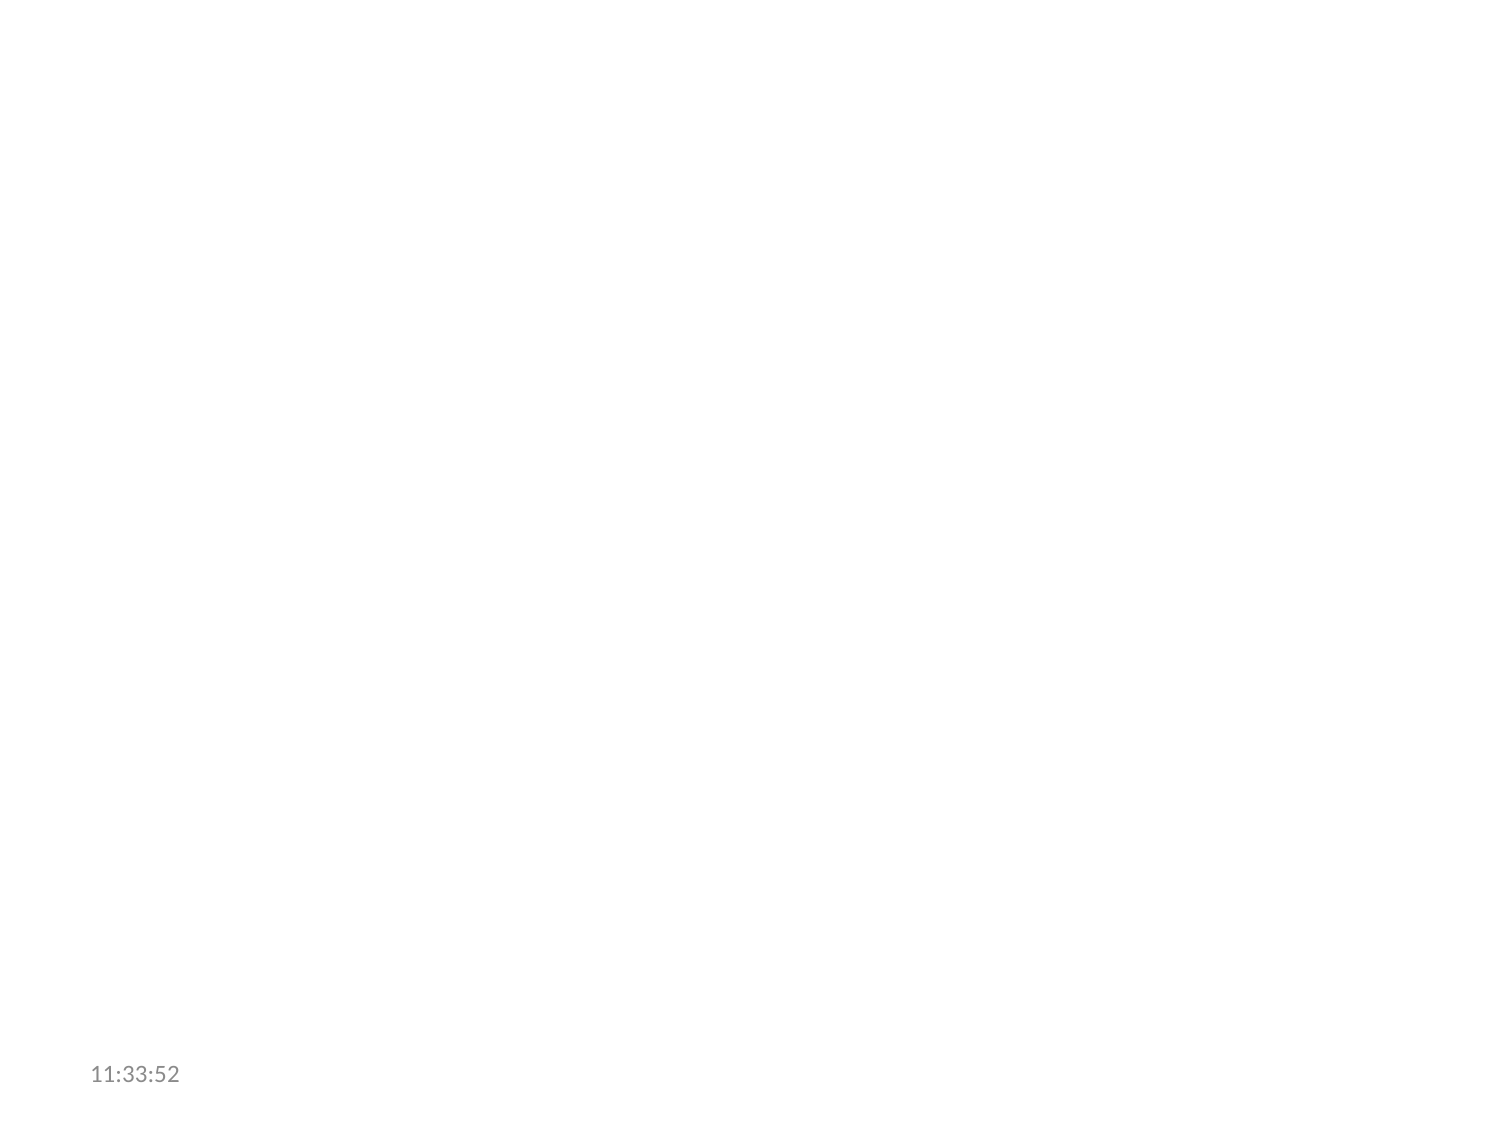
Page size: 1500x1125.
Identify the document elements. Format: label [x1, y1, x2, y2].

slide_number [75, 1042, 425, 1103]
